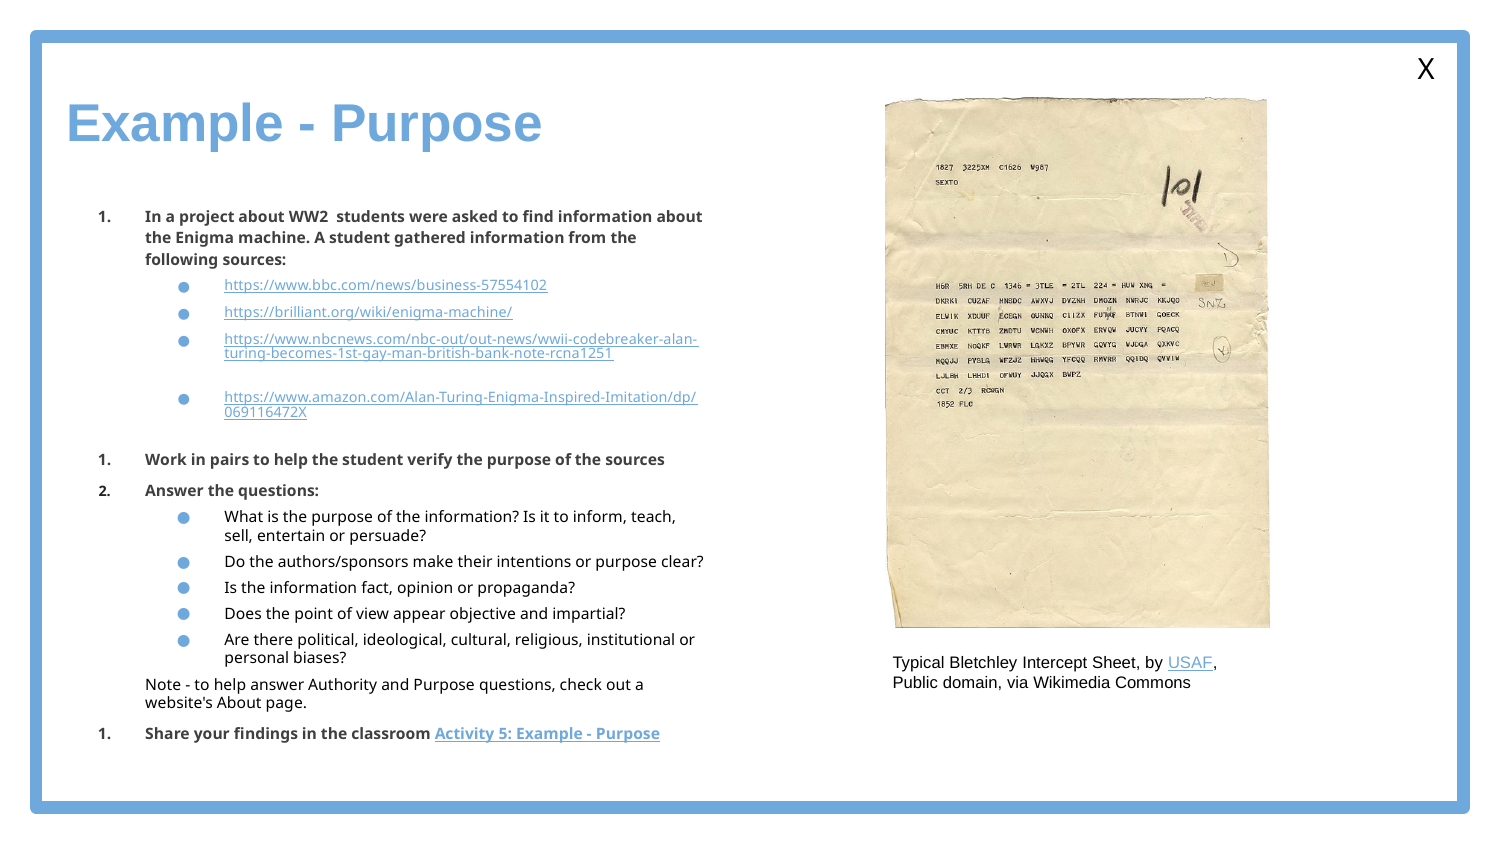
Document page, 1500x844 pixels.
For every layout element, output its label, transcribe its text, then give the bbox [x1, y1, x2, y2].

text_box [36, 36, 1464, 808]
title Example - Purpose [51, 72, 1449, 167]
text_box X [1402, 34, 1451, 100]
picture [884, 97, 1271, 628]
text_box Typical Bletchley Intercept Sheet, by USAF, Public domain, via Wikimedia Commons [877, 637, 1280, 708]
list In a project about WW2 students were asked to find information about the Enigma machine. A student gathered information from the following sources: https://www.bbc.com/news/business-57554102 https://brilliant.org/wiki/enigma-machine/ https://www.nbcnews.com/nbc-out/out-news/wwii-codebreaker-alan-turing-becomes-1st-gay-man-british-bank-note-rcna1251 https://www.amazon.com/Alan-Turing-Enigma-Inspired-Imitation/dp/069116472X Work in pairs to help the student verify the purpose of the sources Answer the questions: What is the purpose of the information? Is it to inform, teach, sell, entertain or persuade? Do the authors/sponsors make their intentions or purpose clear? Is the information fact, opinion or propaganda? Does the point of view appear objective and impartial? Are there political, ideological, cultural, religious, institutional or personal biases? Note - to help answer Authority and Purpose questions, check out a website's About page. Share your findings in the classroom Activity 5: Example - Purpose [51, 189, 719, 750]
